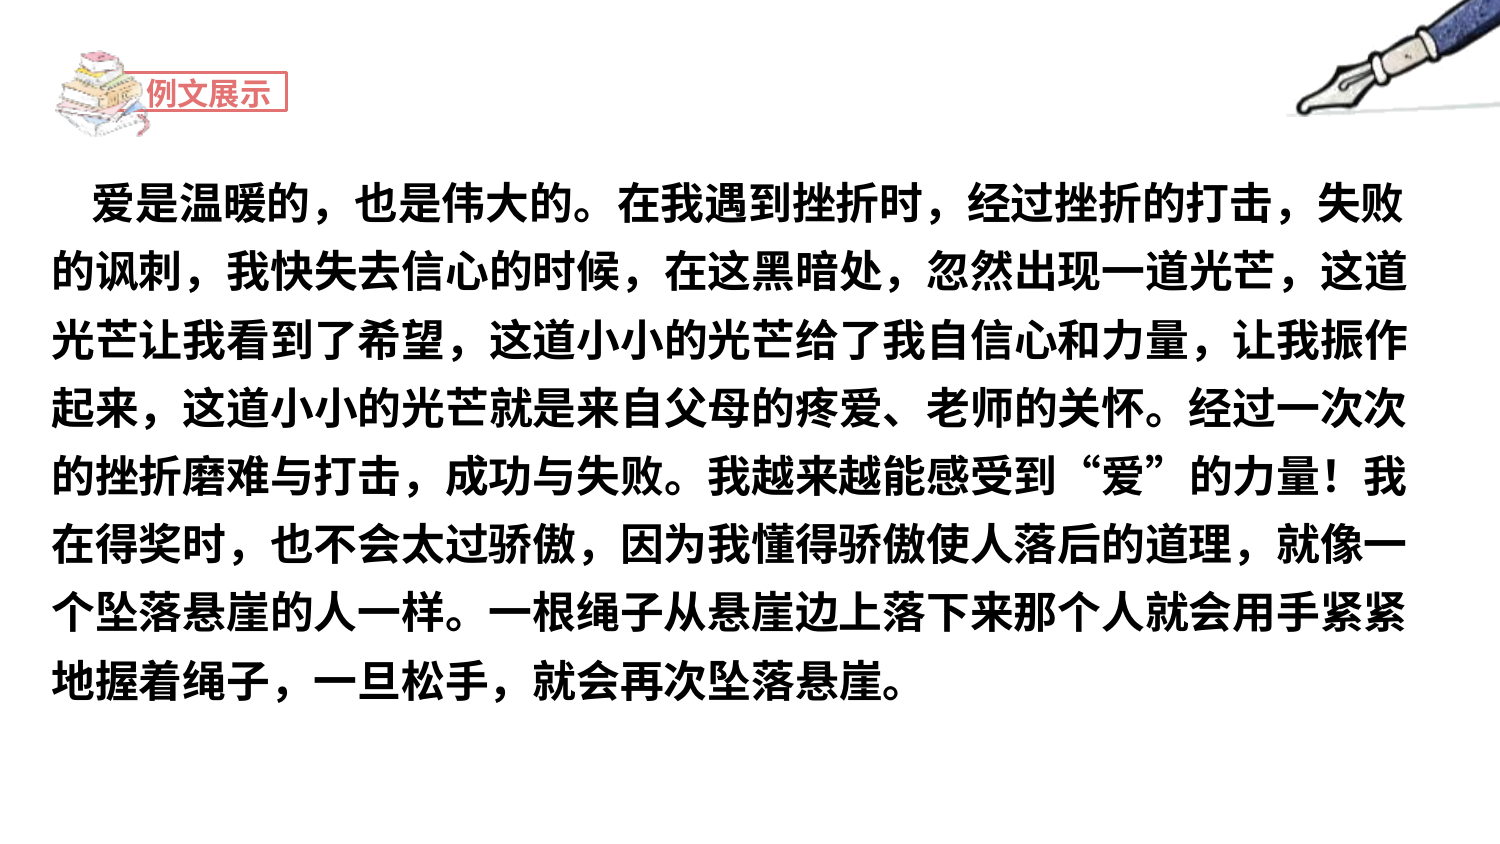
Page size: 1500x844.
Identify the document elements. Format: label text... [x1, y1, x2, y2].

picture [54, 43, 151, 140]
text_box 爱是温暖的，也是伟大的。在我遇到挫折时，经过挫折的打击，失败的讽刺，我快失去信心的时候，在这黑暗处，忽然出现一道光芒，这道光芒让我看到了希望，这道小小的光芒给了我自信心和力量，让我振作起来，这道小小的光芒就是来自父母的疼爱、老师的关怀。经过一次次的挫折磨难与打击，成功与失败。我越来越能感受到“爱”的力量！我在得奖时，也不会太过骄傲，因为我懂得骄傲使人落后的道理，就像一个坠落悬崖的人一样。一根绳子从悬崖边上落下来那个人就会用手紧紧地握着绳子，一旦松手，就会再次坠落悬崖。 [40, 154, 1448, 712]
text_box 例文展示 [156, 68, 291, 117]
picture [1229, 0, 1500, 118]
